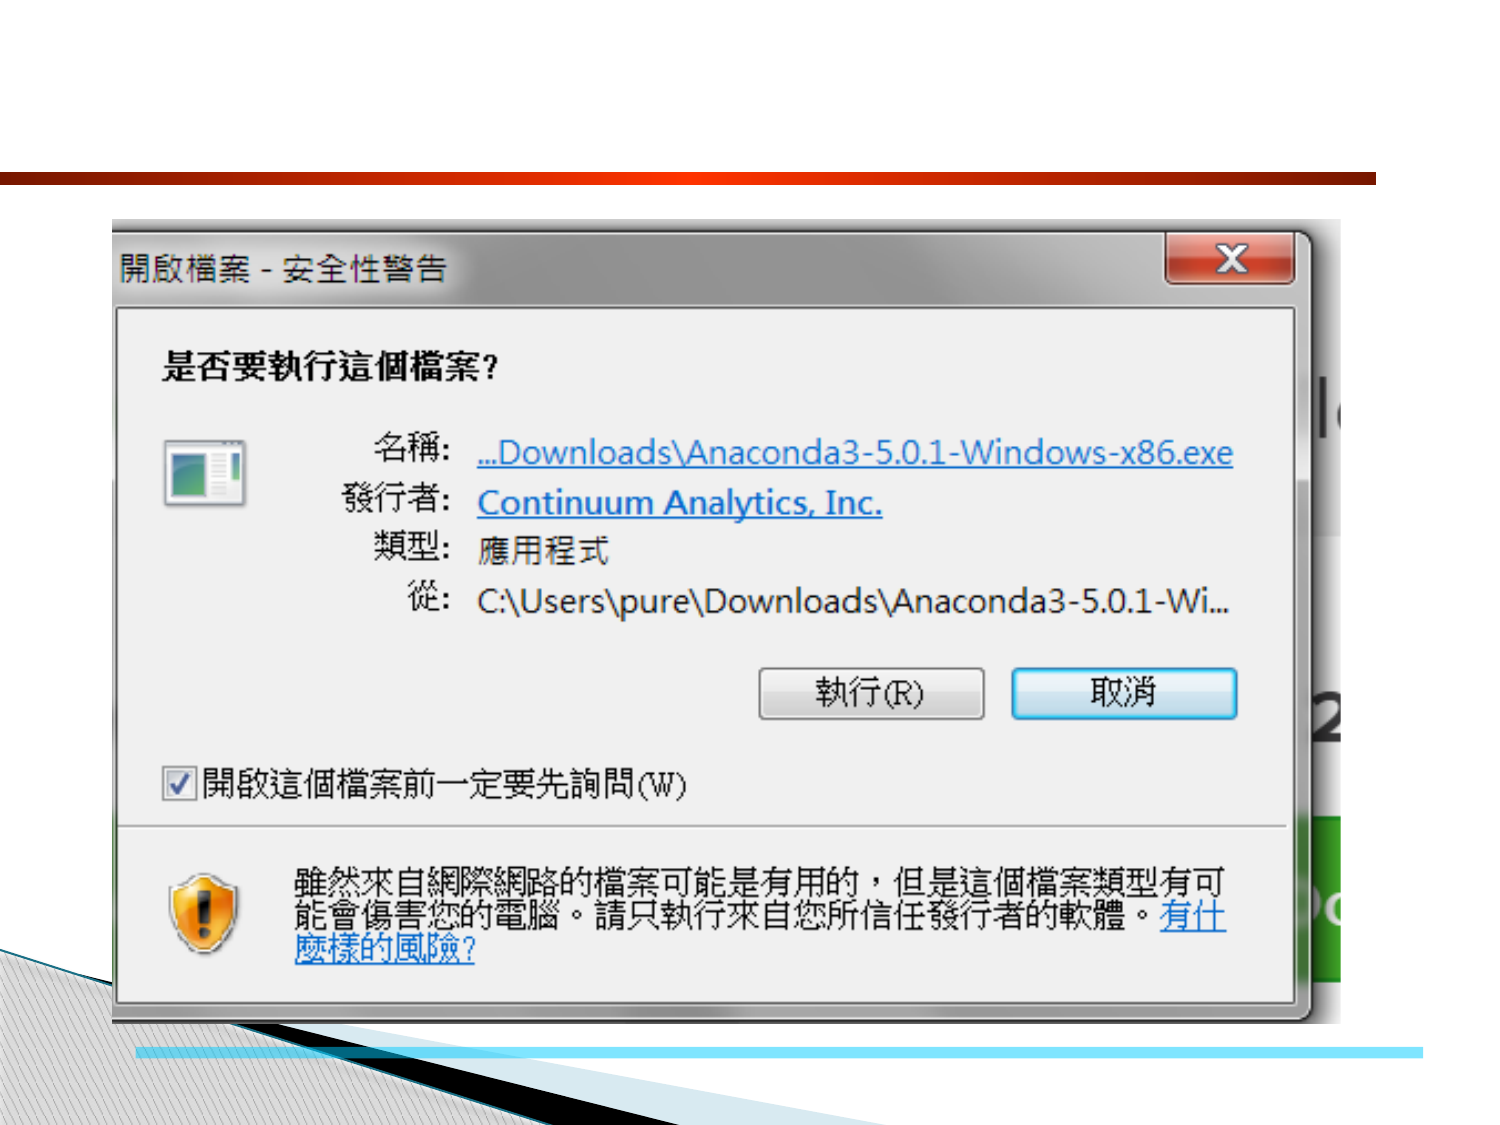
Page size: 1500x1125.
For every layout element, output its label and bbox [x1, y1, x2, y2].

picture [111, 219, 1341, 1024]
